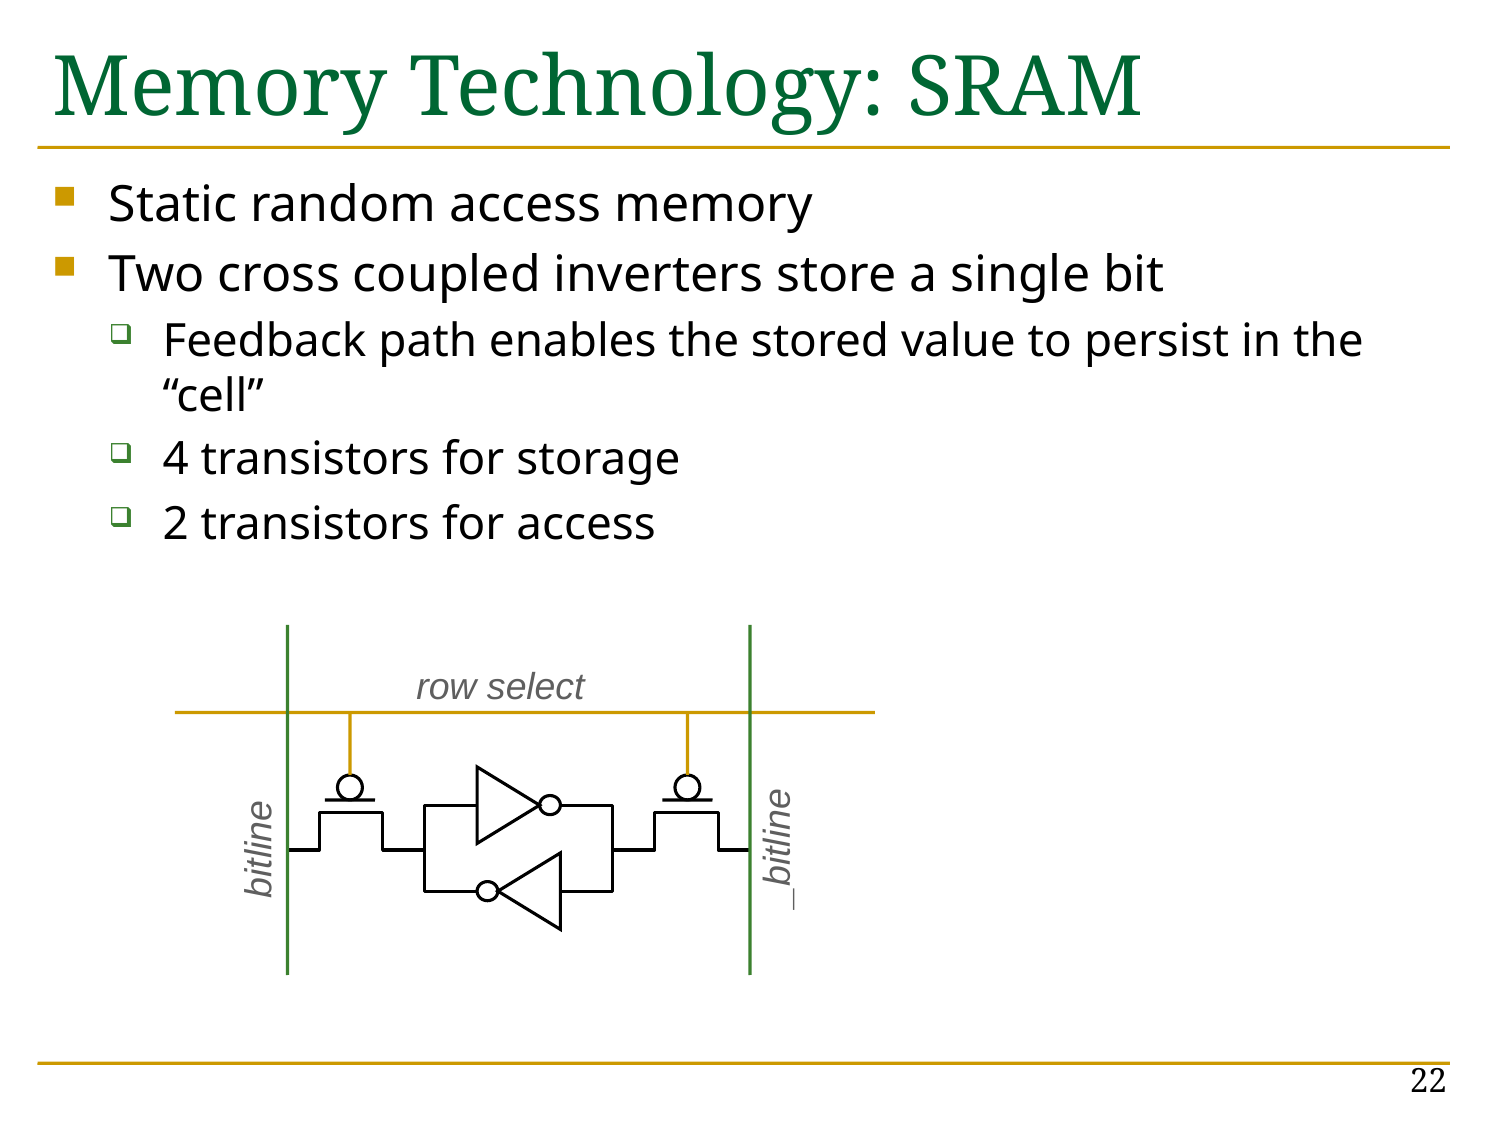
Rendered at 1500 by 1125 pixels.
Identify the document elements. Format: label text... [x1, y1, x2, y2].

list Static random access memory Two cross coupled inverters store a single bit Feedback path enables the stored value to persist in the “cell” 4 transistors for storage 2 transistors for access [37, 200, 1450, 1016]
slide_number 22 [1111, 1036, 1462, 1112]
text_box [174, 624, 876, 976]
title Memory Technology: SRAM [37, 24, 1450, 200]
